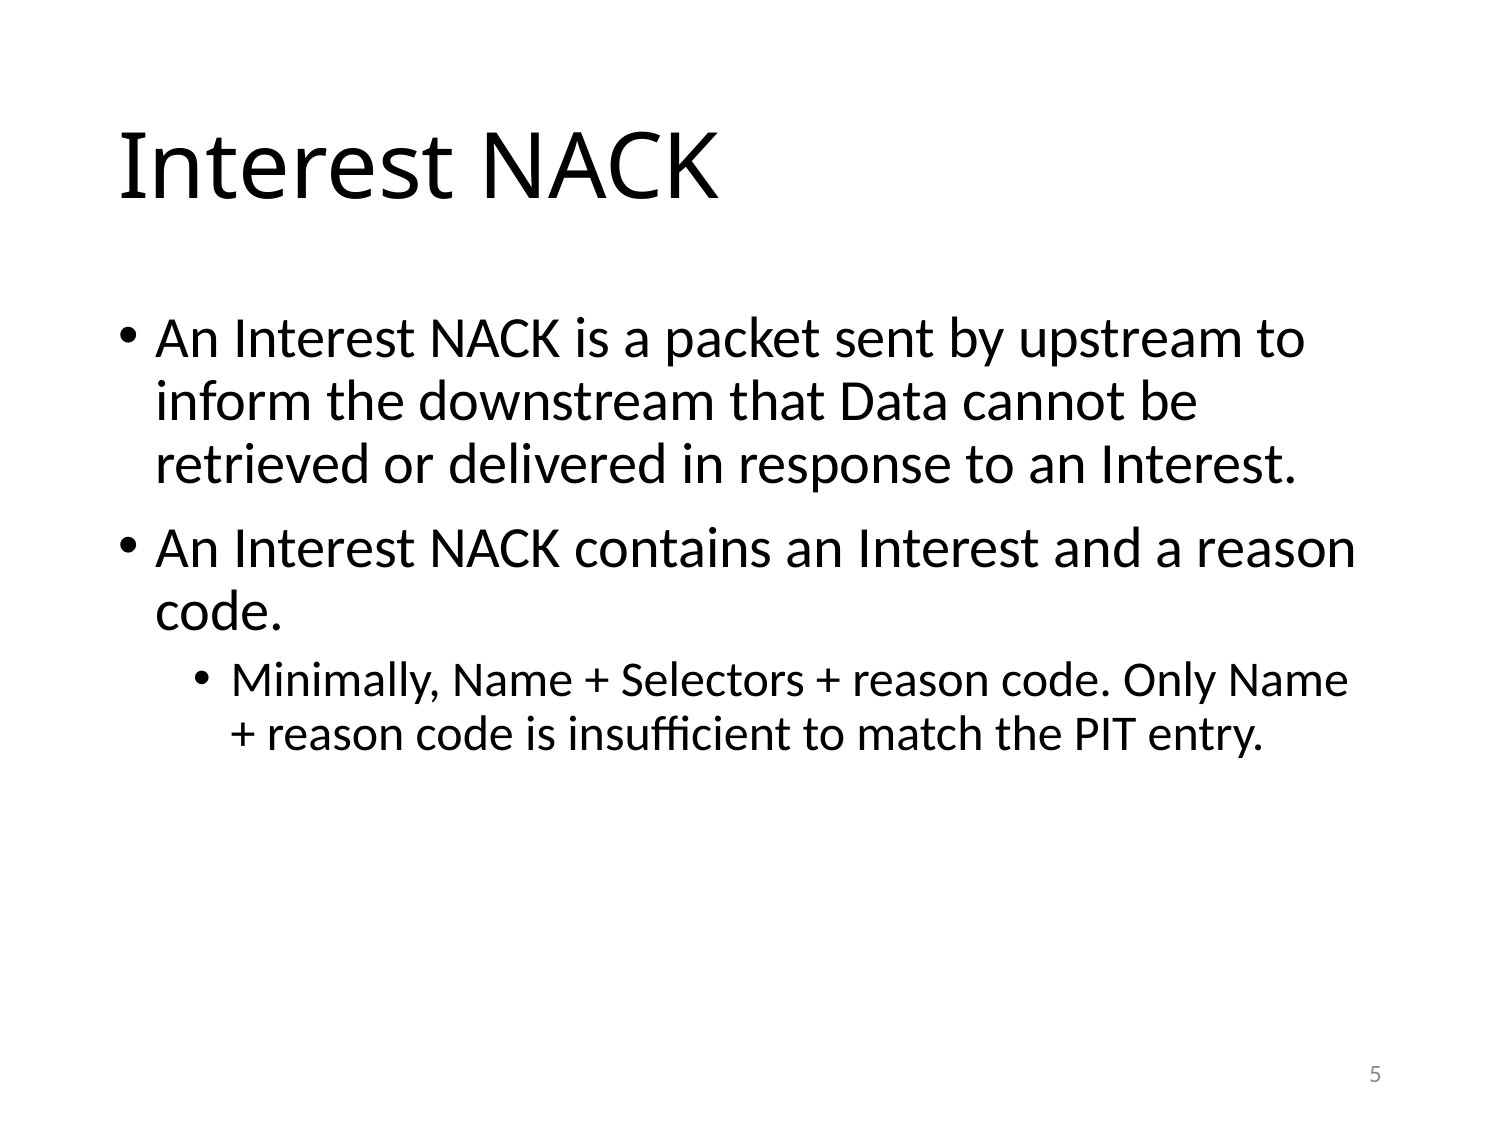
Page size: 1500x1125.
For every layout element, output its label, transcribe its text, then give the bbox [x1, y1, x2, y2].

title Interest NACK [103, 59, 1397, 278]
list An Interest NACK is a packet sent by upstream to inform the downstream that Data cannot be retrieved or delivered in response to an Interest. An Interest NACK contains an Interest and a reason code. Minimally, Name + Selectors + reason code. Only Name + reason code is insufficient to match the PIT entry. [103, 299, 1397, 1014]
slide_number 5 [1059, 1042, 1397, 1103]
